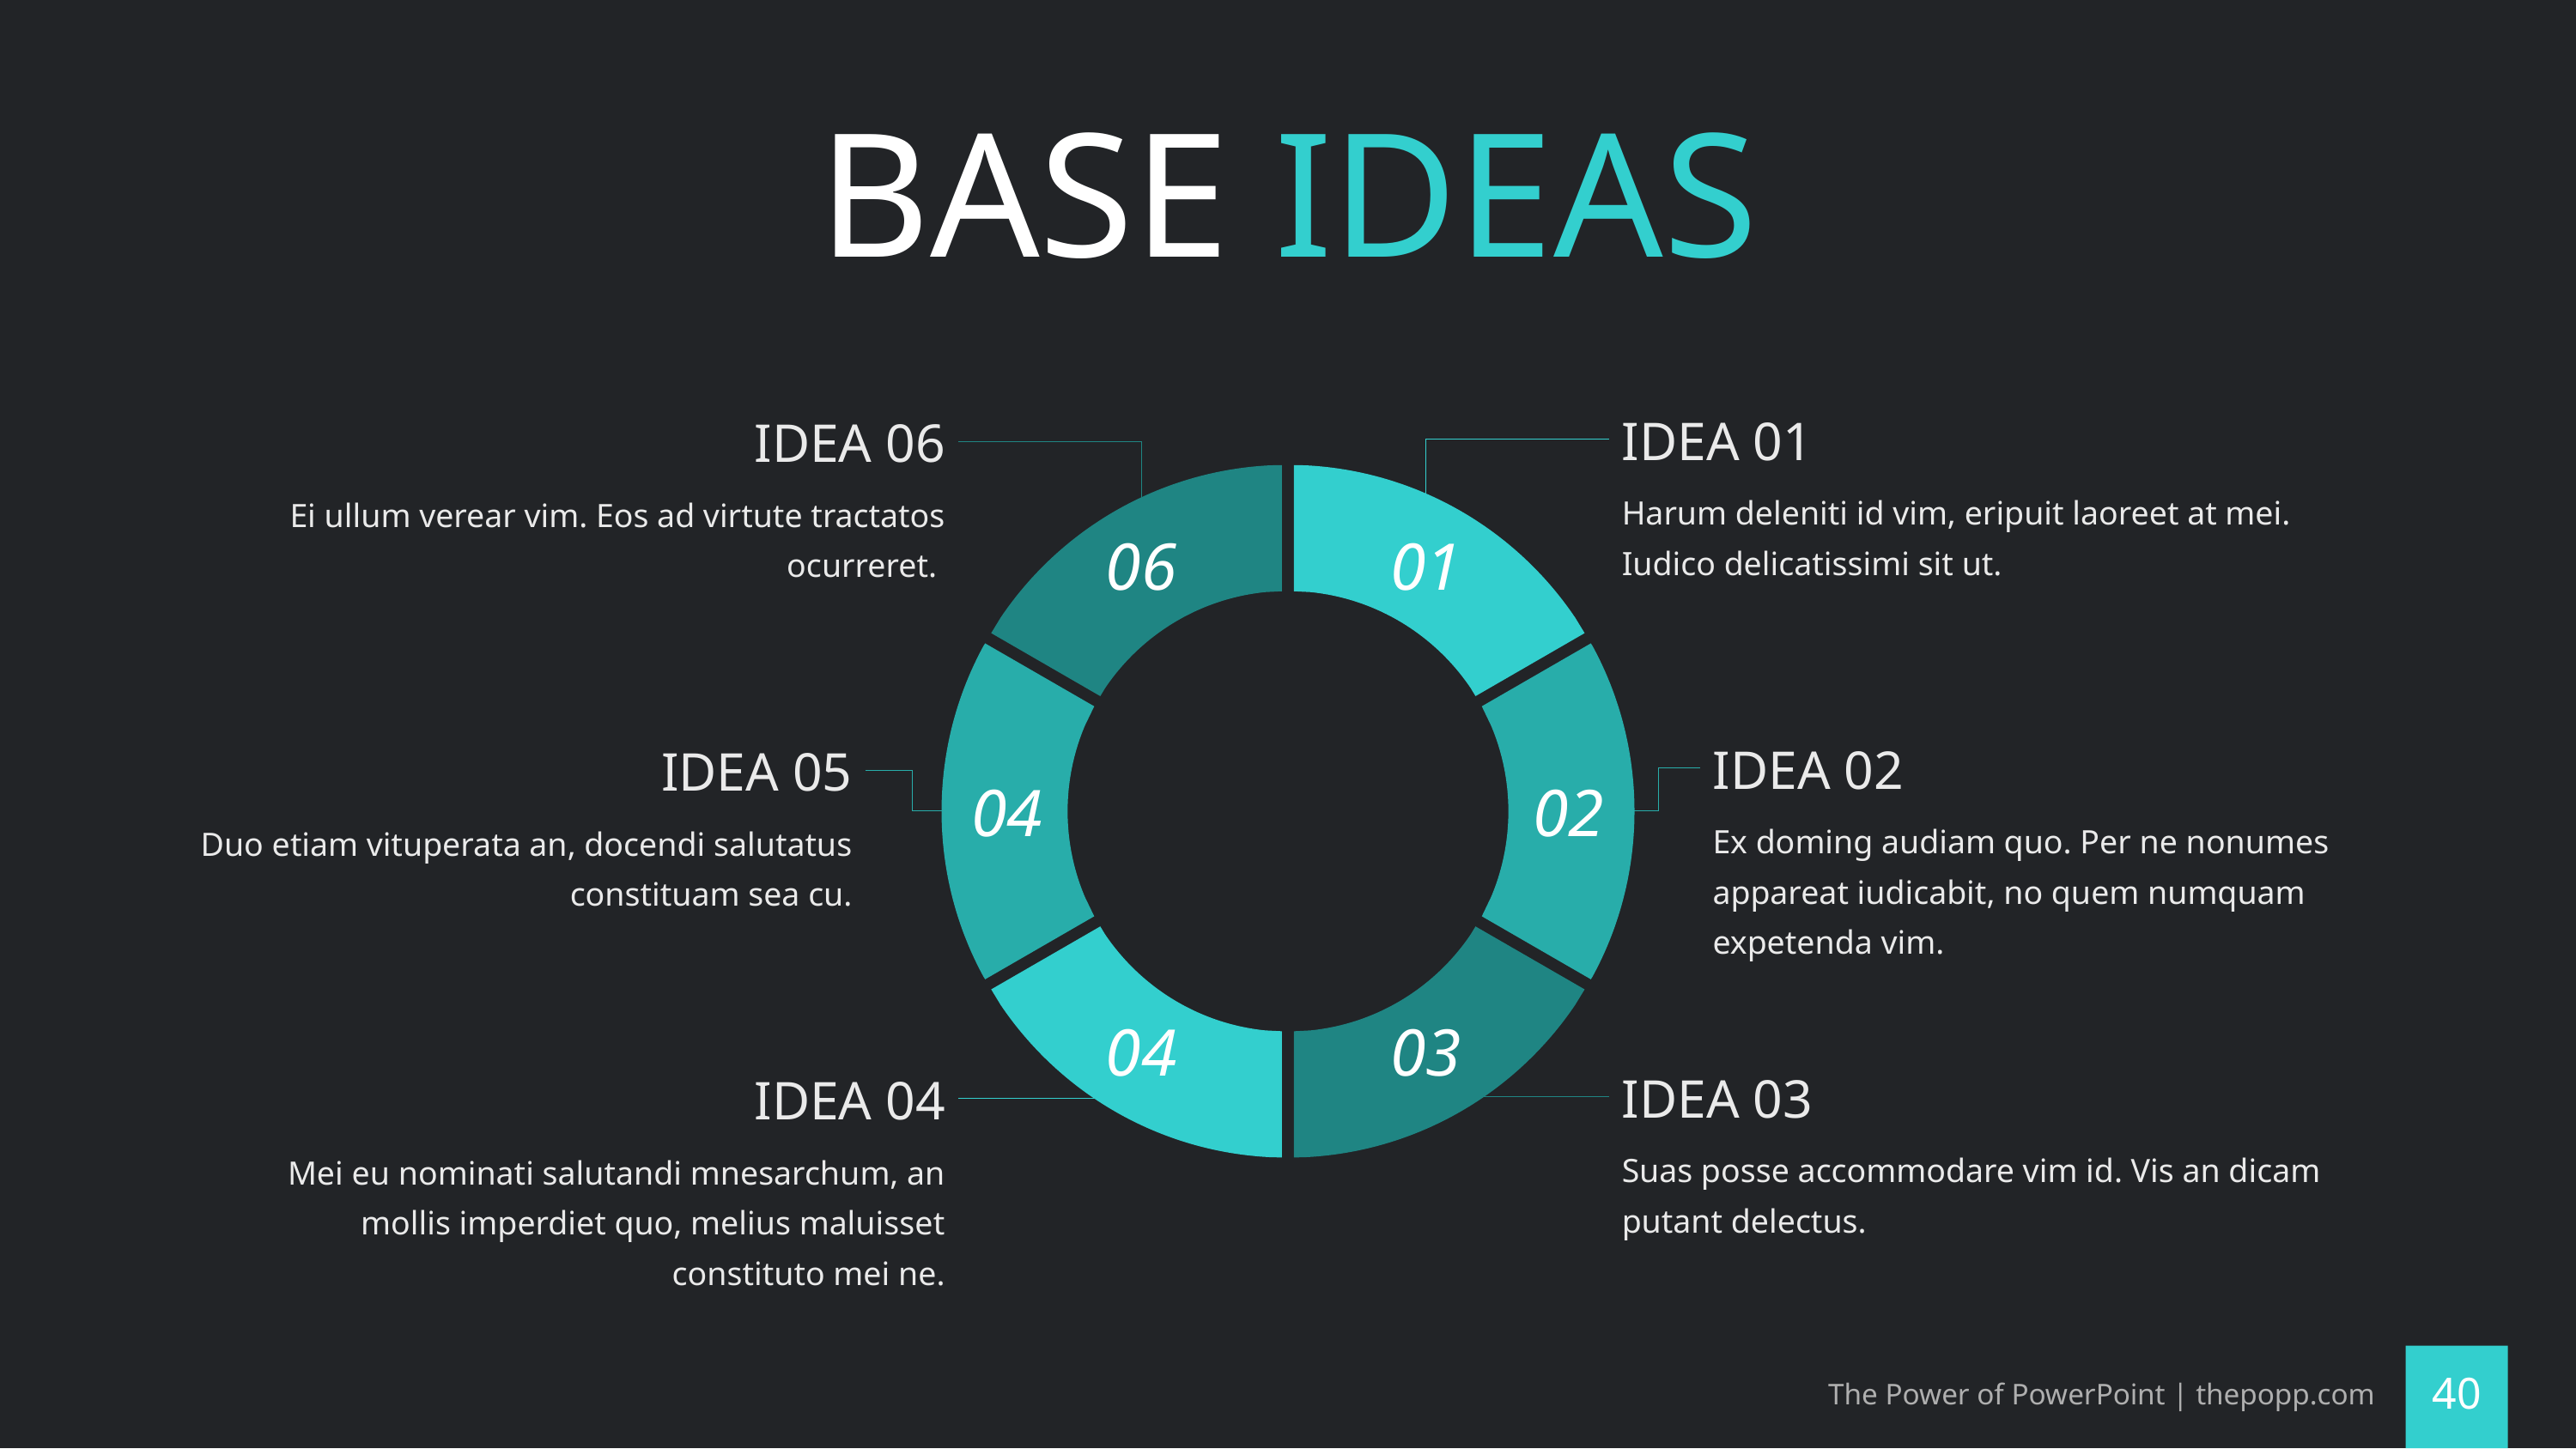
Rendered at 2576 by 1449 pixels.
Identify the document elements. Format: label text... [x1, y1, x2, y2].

list Mei eu nominati salutandi mnesarchum, an mollis imperdiet quo, melius maluisset constituto mei ne. [205, 1134, 958, 1259]
list IDEA 01 [1608, 401, 2362, 475]
list IDEA 03 [1608, 1058, 2362, 1132]
slide_number 40 [2404, 1356, 2509, 1434]
list Duo etiam vituperata an, docendi salutatus constituam sea cu. [112, 805, 866, 931]
list Harum deleniti id vim, eripuit laoreet at mei. Iudico delicatissimi sit ut. [1608, 475, 2362, 600]
list Ex doming audiam quo. Per ne nonumes appareat iudicabit, no quem numquam expetenda vim. [1699, 803, 2453, 929]
list Suas posse accommodare vim id. Vis an dicam putant delectus. [1608, 1132, 2362, 1258]
list IDEA 04 [205, 1060, 958, 1134]
list Ei ullum verear vim. Eos ad virtute tractatos ocurreret. [205, 476, 958, 602]
list IDEA 06 [205, 403, 958, 476]
title BASE IDEAS [109, 75, 2467, 302]
footer The Power of PowerPoint | thepopp.com [1519, 1356, 2389, 1434]
list IDEA 02 [1699, 730, 2453, 803]
list IDEA 05 [112, 732, 866, 805]
